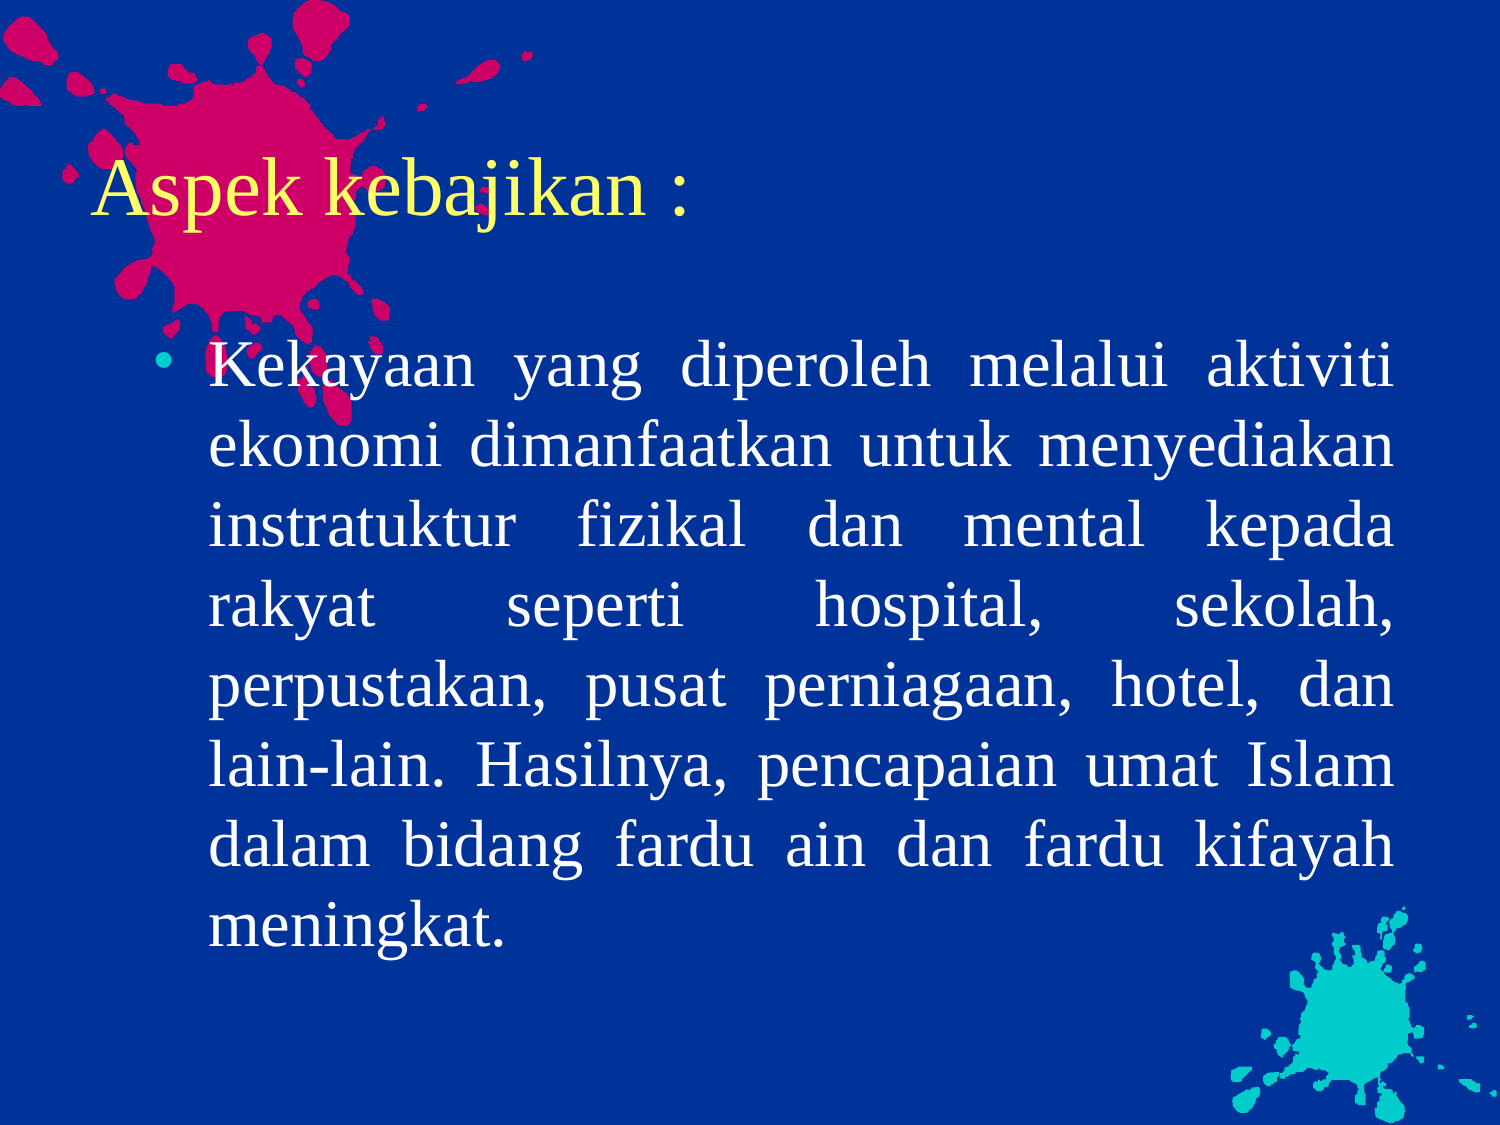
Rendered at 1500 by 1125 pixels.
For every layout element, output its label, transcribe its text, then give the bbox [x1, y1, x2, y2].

title Aspek kebajikan : [75, 125, 1425, 255]
list Kekayaan yang diperoleh melalui aktiviti ekonomi dimanfaatkan untuk menyediakan instratuktur fizikal dan mental kepada rakyat seperti hospital, sekolah, perpustakan, pusat perniagaan, hotel, dan lain-lain. Hasilnya, pencapaian umat Islam dalam bidang fardu ain dan fardu kifayah meningkat. [137, 312, 1413, 1013]
